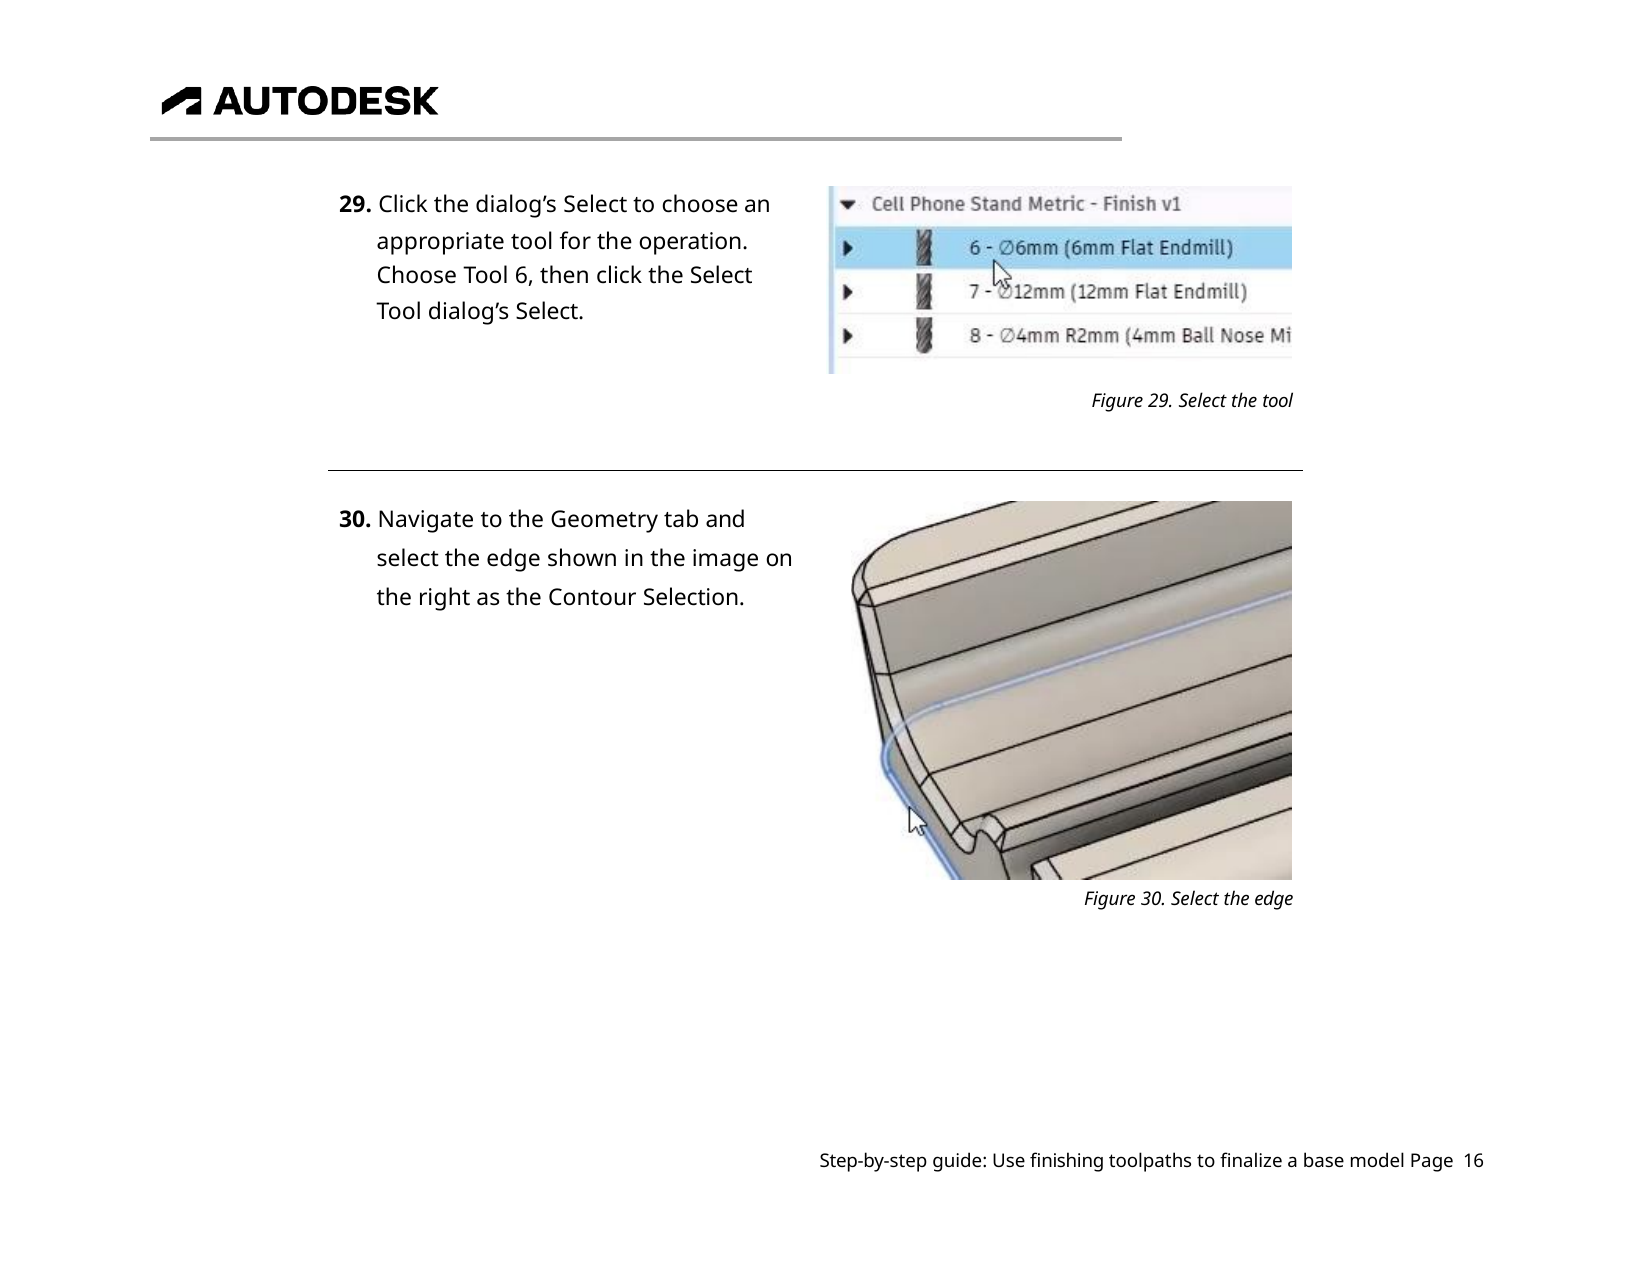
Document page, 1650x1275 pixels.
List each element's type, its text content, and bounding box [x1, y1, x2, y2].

picture [850, 501, 1292, 880]
picture [161, 86, 439, 115]
table_cell 30. Navigate to the Geometry tab and select the edge shown in the image on the right as the Contour Selection. [328, 471, 810, 925]
table_cell Figure 30. Select the edge [810, 471, 1303, 925]
table_header 29. Click the dialog’s Select to choose an appropriate tool for the operation. Choose Tool 6, then click the Select Tool dialog’s Select. [328, 187, 810, 470]
picture [825, 186, 1292, 375]
table_header Figure 29. Select the tool [810, 187, 1303, 470]
slide_number Step-by-step guide: Use finishing toolpaths to finalize a base model Page 10 [817, 1145, 1509, 1275]
